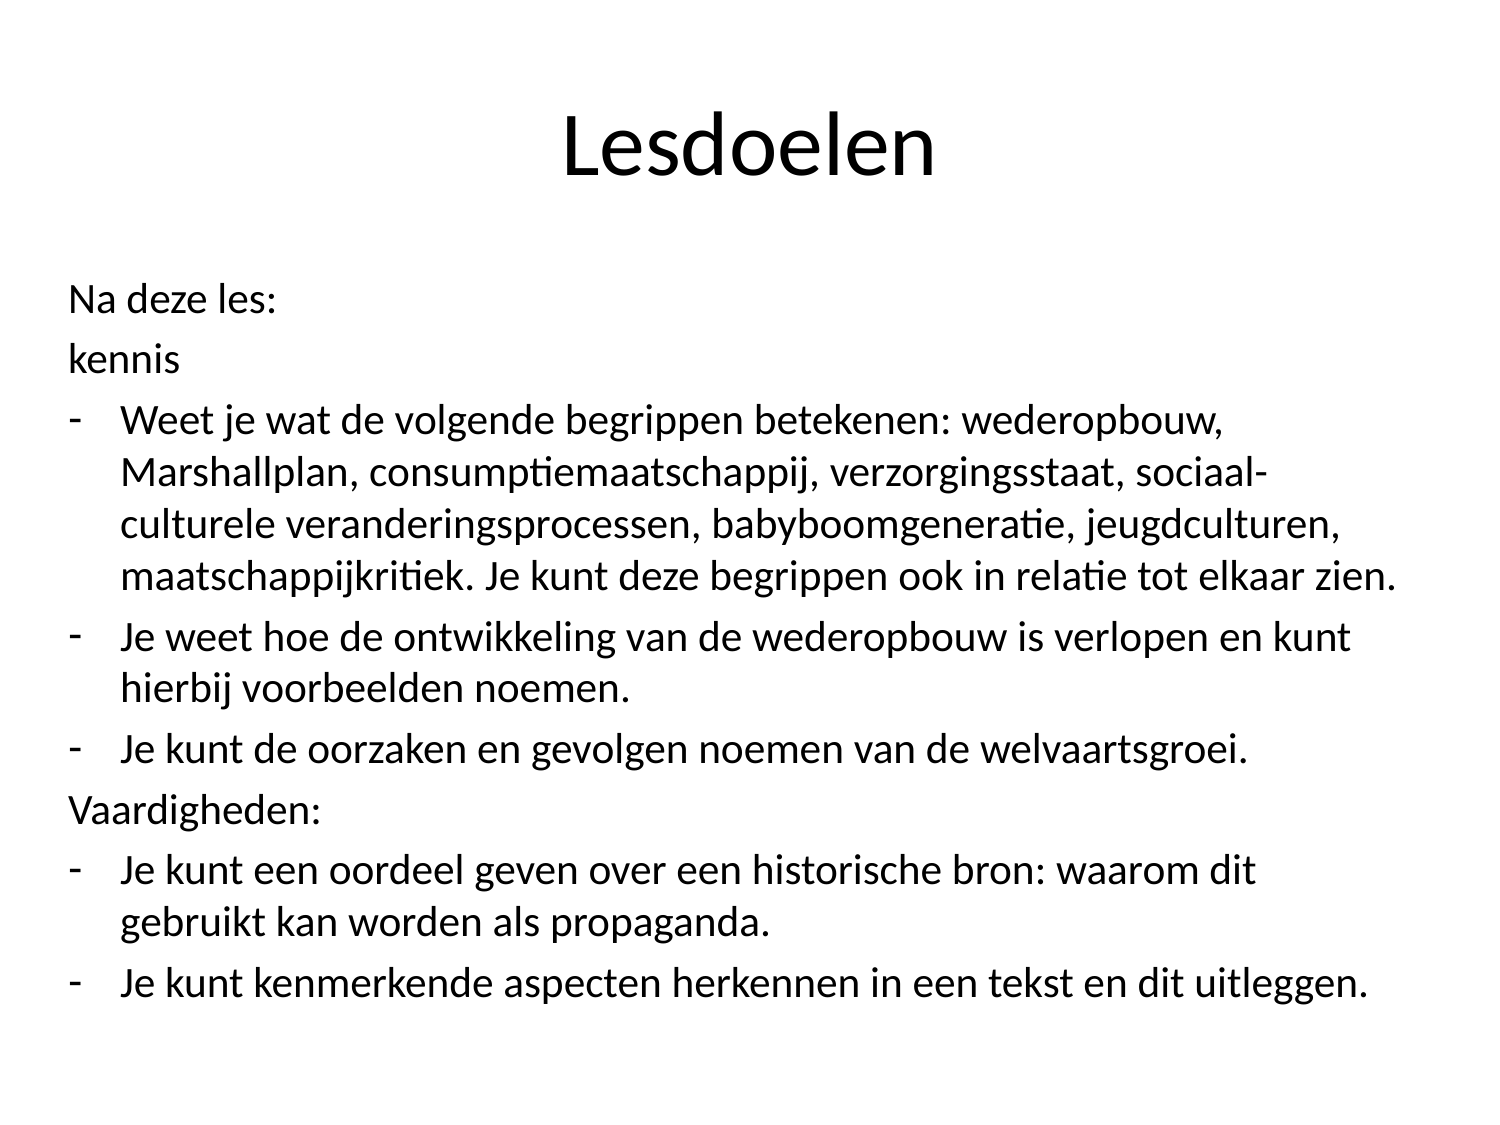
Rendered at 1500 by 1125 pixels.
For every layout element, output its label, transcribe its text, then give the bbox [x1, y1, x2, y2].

title Lesdoelen [75, 45, 1425, 233]
list Na deze les: kennis Weet je wat de volgende begrippen betekenen: wederopbouw, Marshallplan, consumptiemaatschappij, verzorgingsstaat, sociaal-culturele veranderingsprocessen, babyboomgeneratie, jeugdculturen, maatschappijkritiek. Je kunt deze begrippen ook in relatie tot elkaar zien. Je weet hoe de ontwikkeling van de wederopbouw is verlopen en kunt hierbij voorbeelden noemen. Je kunt de oorzaken en gevolgen noemen van de welvaartsgroei. Vaardigheden: Je kunt een oordeel geven over een historische bron: waarom dit gebruikt kan worden als propaganda. Je kunt kenmerkende aspecten herkennen in een tekst en dit uitleggen. [53, 262, 1425, 1059]
